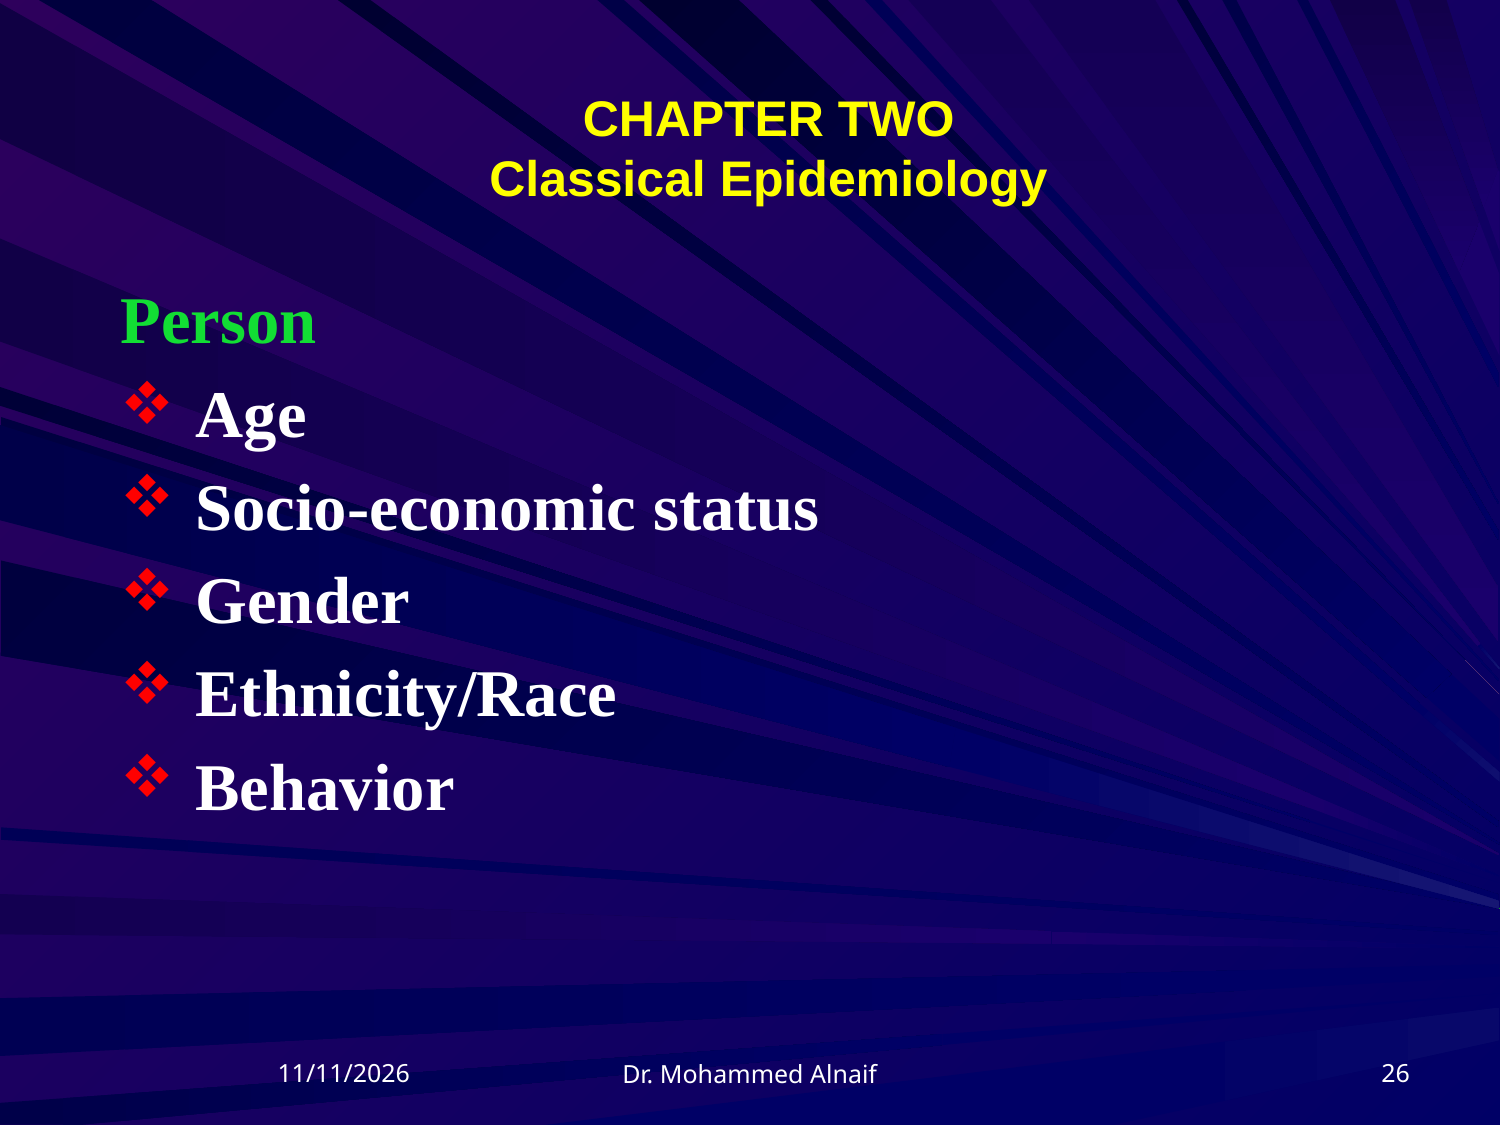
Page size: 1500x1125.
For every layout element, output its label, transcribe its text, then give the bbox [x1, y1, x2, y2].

subtitle Person Age Socio-economic status Gender Ethnicity/Race Behavior [105, 269, 1430, 965]
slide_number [74, 1023, 426, 1100]
slide_number 26 [1074, 1023, 1426, 1100]
title CHAPTER TWO Classical Epidemiology [93, 23, 1444, 270]
footer Dr. Mohammed Alnaif [512, 1024, 988, 1101]
